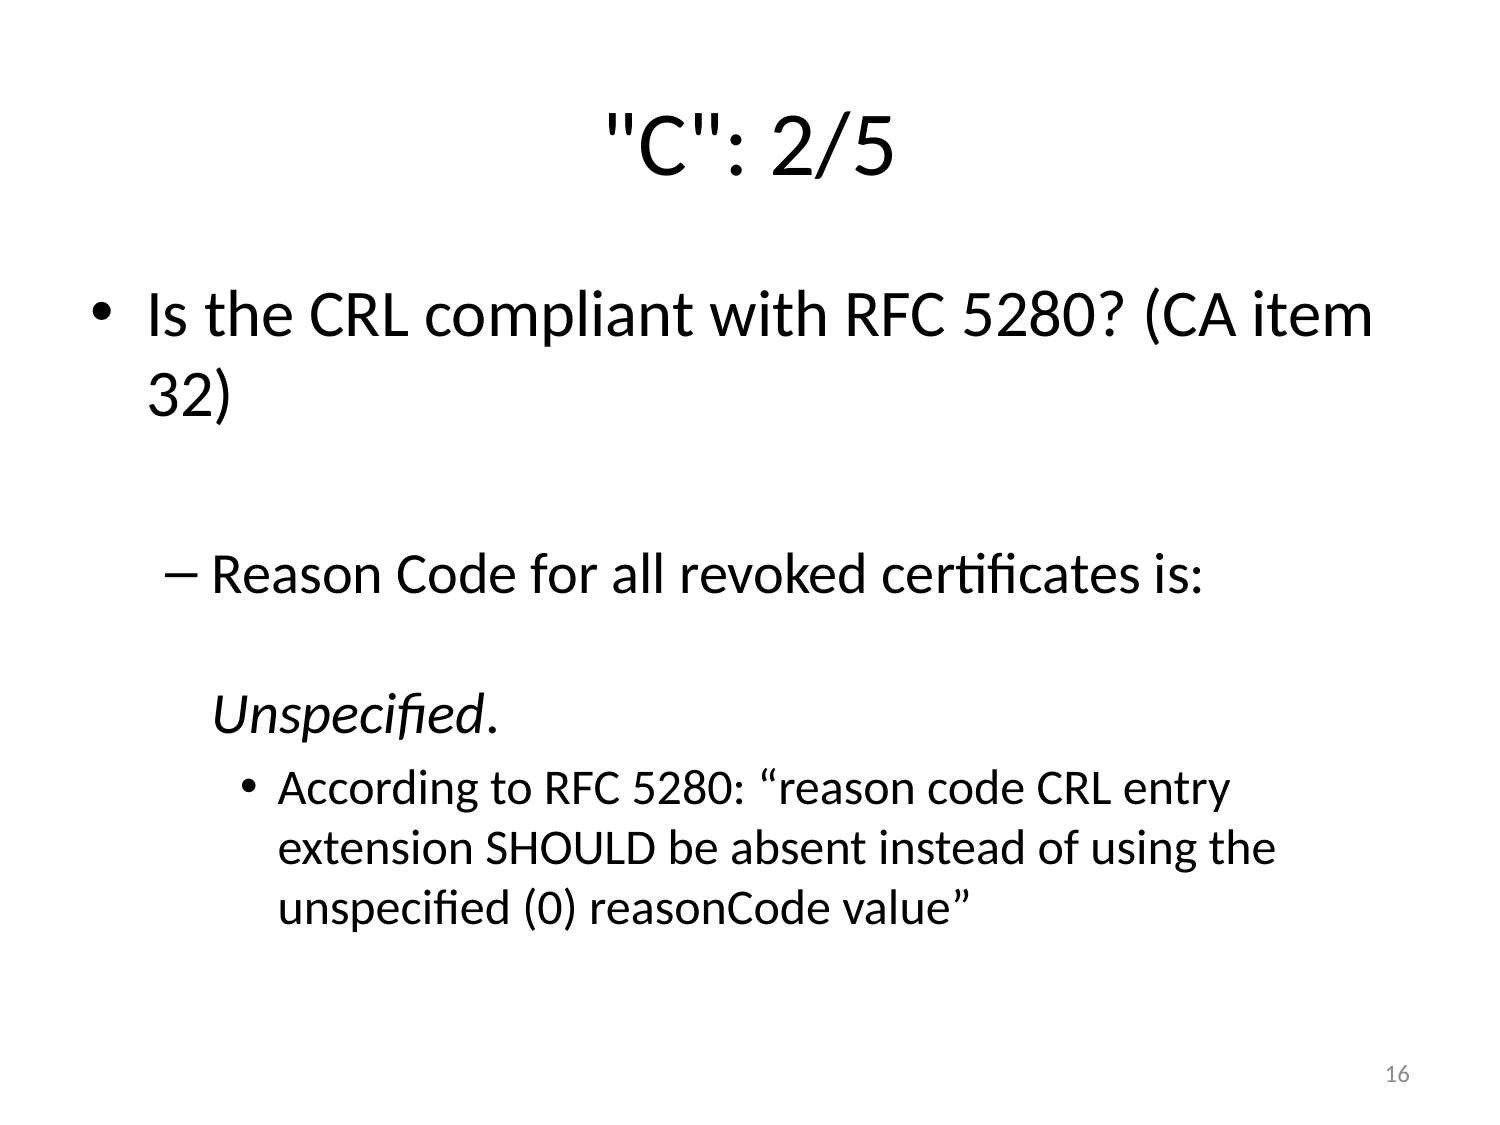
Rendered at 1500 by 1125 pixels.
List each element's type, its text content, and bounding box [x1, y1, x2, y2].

list Is the CRL compliant with RFC 5280? (CA item 32) Reason Code for all revoked certificates is: Unspecified. According to RFC 5280: “reason code CRL entry extension SHOULD be absent instead of using the unspecified (0) reasonCode value” [75, 262, 1425, 1005]
slide_number 16 [1074, 1042, 1425, 1103]
title "C": 2/5 [75, 45, 1425, 233]
